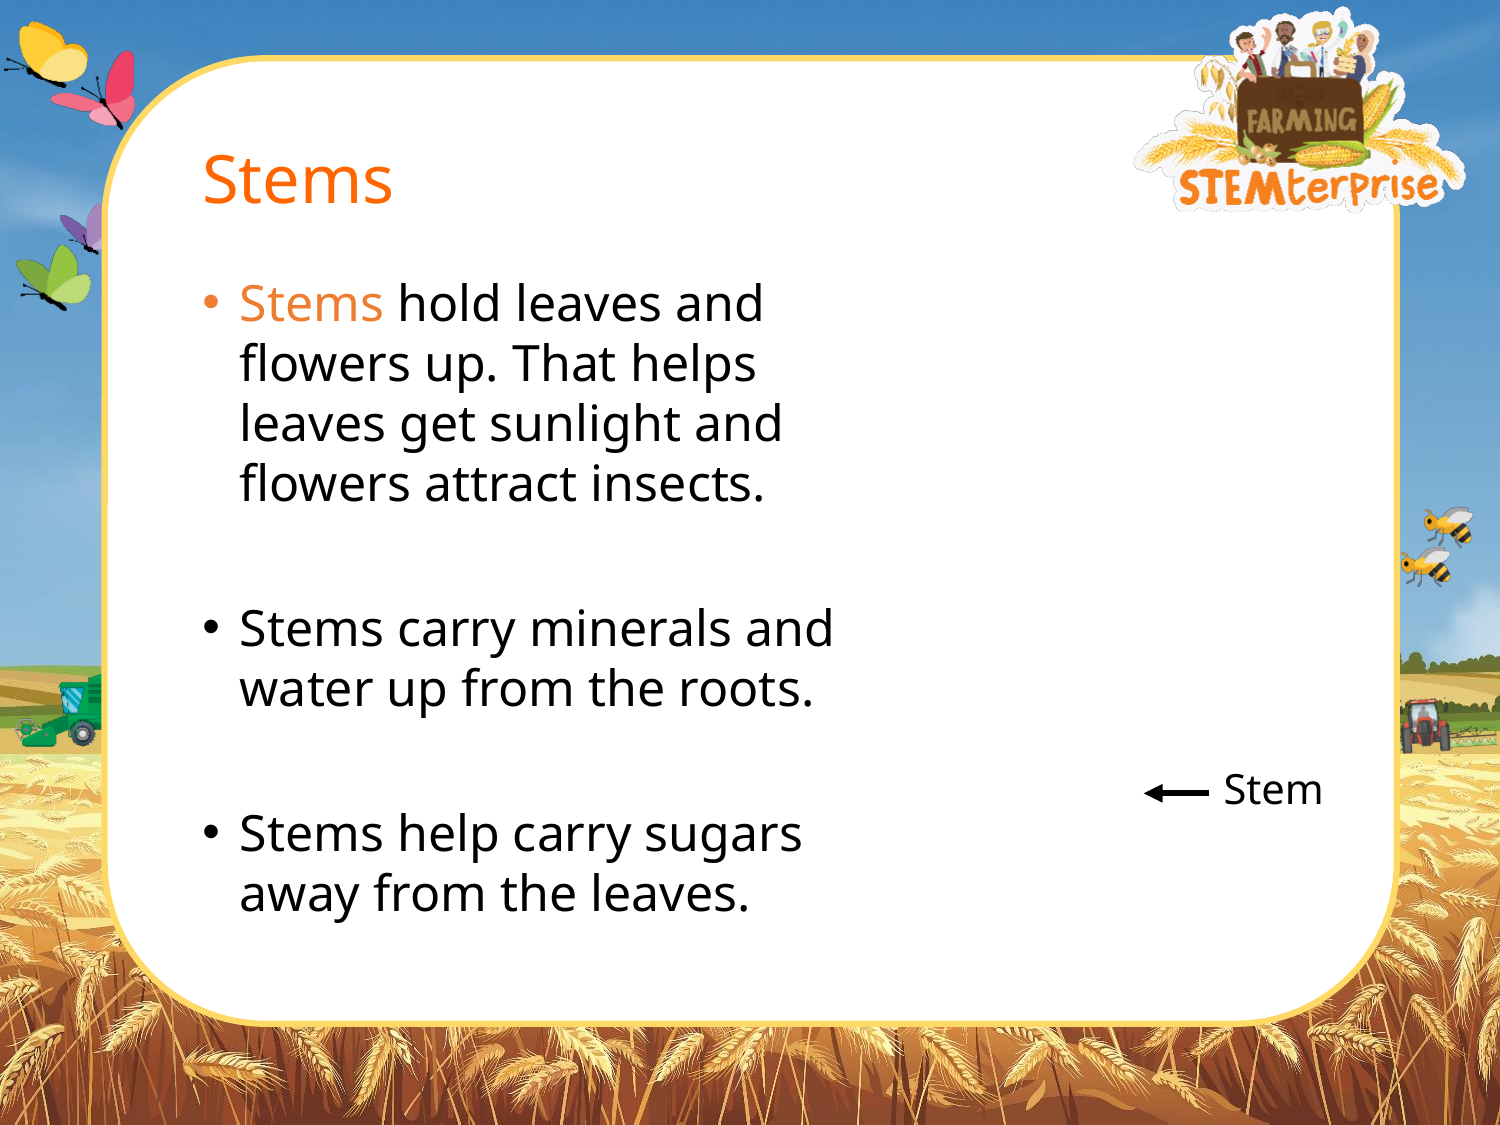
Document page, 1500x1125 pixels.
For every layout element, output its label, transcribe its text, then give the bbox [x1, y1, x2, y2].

title Stems [187, 116, 1190, 248]
picture [0, 0, 1500, 1125]
list Stems hold leaves and flowers up. That helps leaves get sunlight and flowers attract insects. Stems carry minerals and water up from the roots. Stems help carry sugars away from the leaves. [187, 263, 749, 1033]
